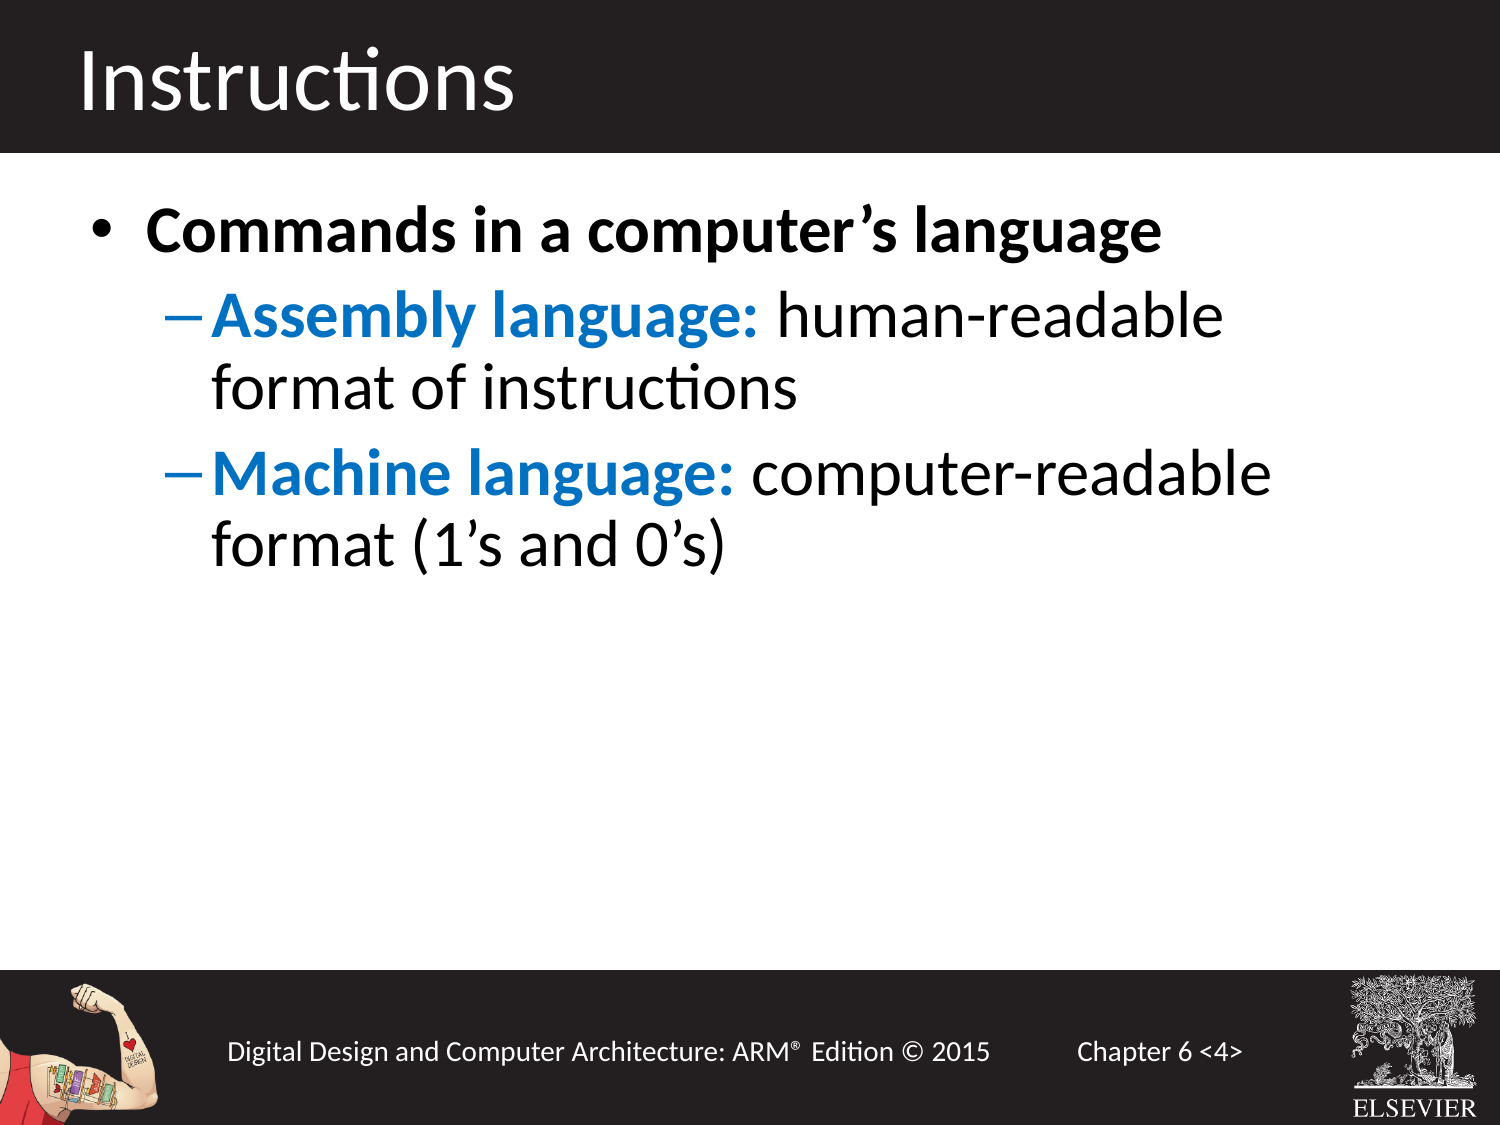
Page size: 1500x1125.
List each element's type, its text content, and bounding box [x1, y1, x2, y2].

picture [0, 979, 163, 1125]
list Commands in a computer’s language Assembly language: human-readable format of instructions Machine language: computer-readable format (1’s and 0’s) [75, 187, 1388, 1050]
text_box Instructions [62, 11, 1363, 136]
picture [1350, 974, 1477, 1117]
